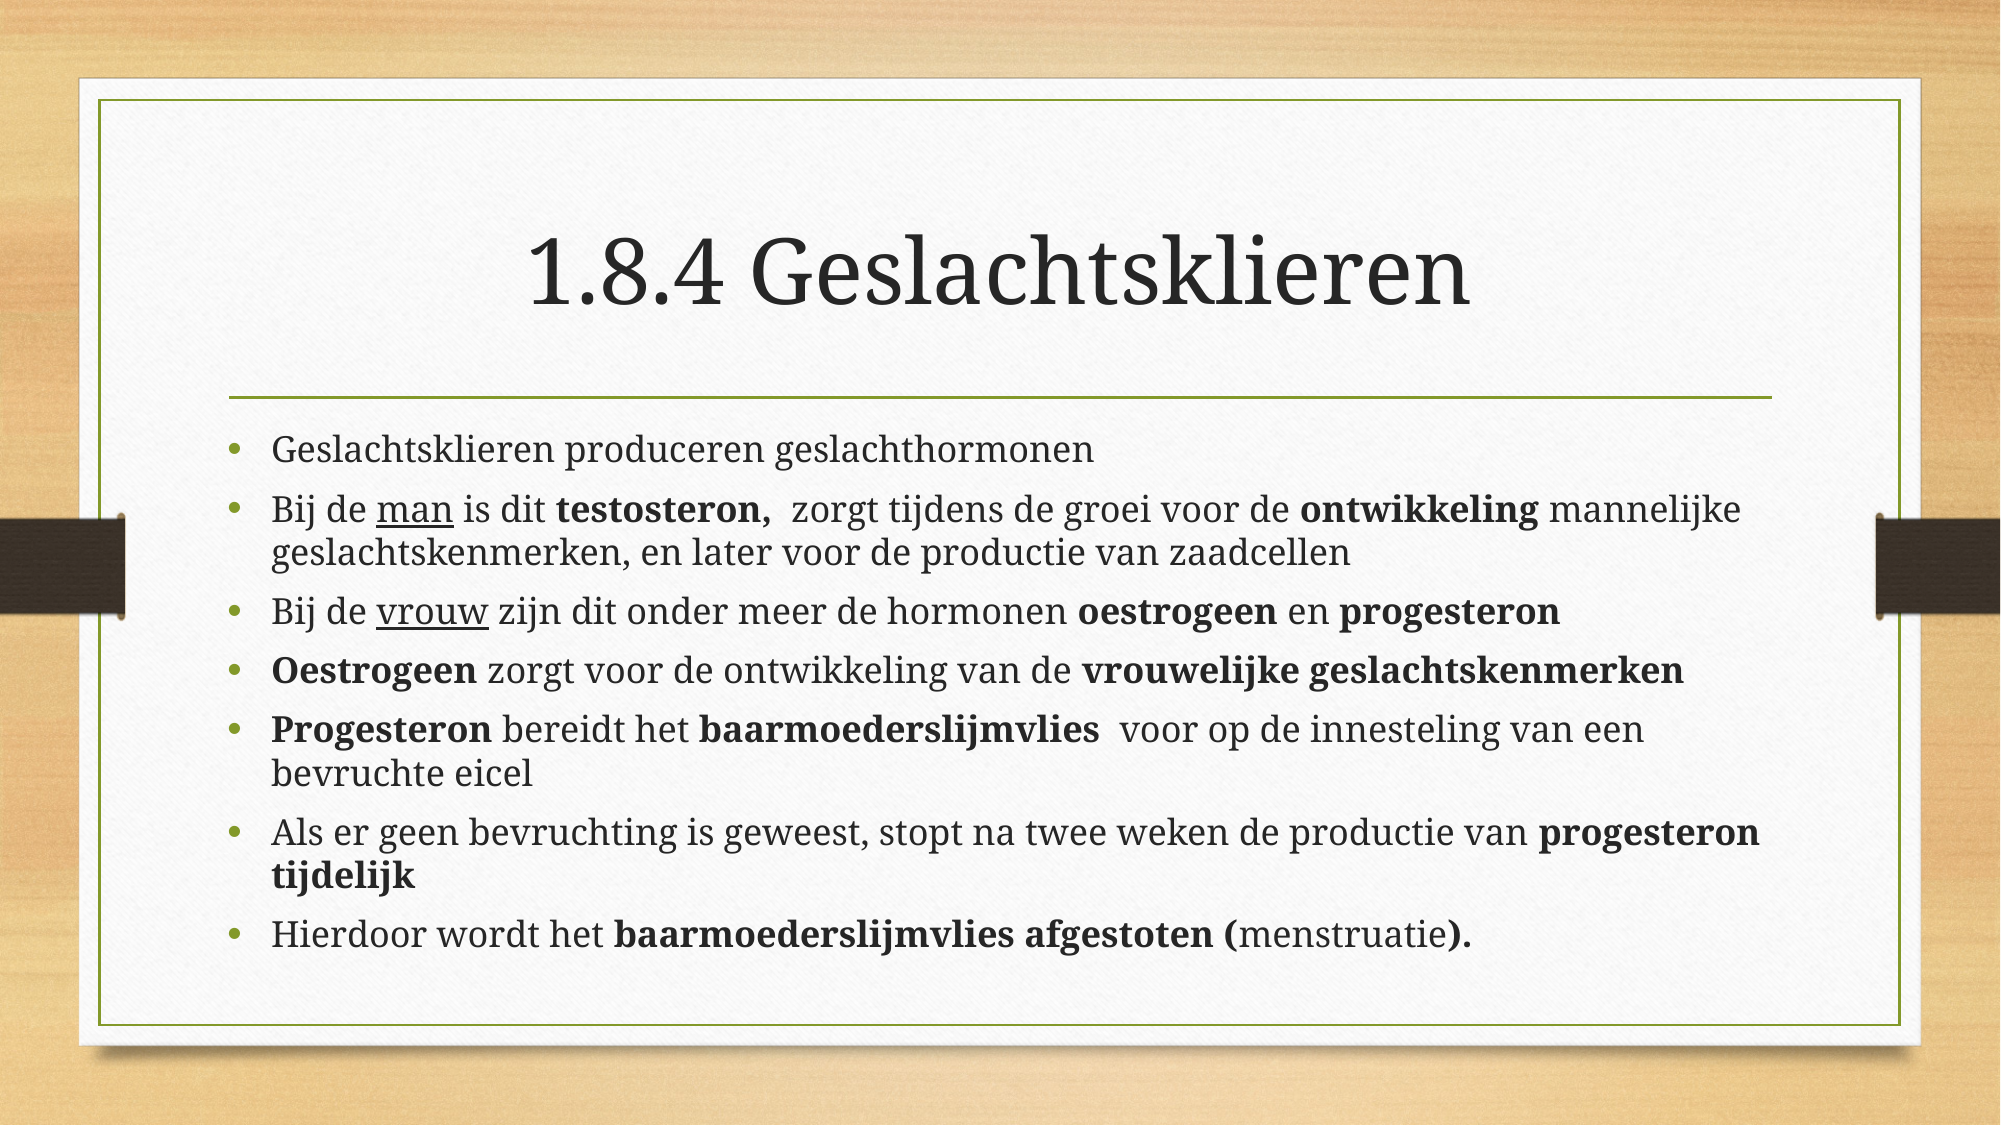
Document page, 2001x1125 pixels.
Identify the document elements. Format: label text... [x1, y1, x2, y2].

list Geslachtsklieren produceren geslachthormonen Bij de man is dit testosteron, zorgt tijdens de groei voor de ontwikkeling mannelijke geslachtskenmerken, en later voor de productie van zaadcellen Bij de vrouw zijn dit onder meer de hormonen oestrogeen en progesteron Oestrogeen zorgt voor de ontwikkeling van de vrouwelijke geslachtskenmerken Progesteron bereidt het baarmoederslijmvlies voor op de innesteling van een bevruchte eicel Als er geen bevruchting is geweest, stopt na twee weken de productie van progesteron tijdelijk Hierdoor wordt het baarmoederslijmvlies afgestoten (menstruatie). [212, 419, 1788, 964]
title 1.8.4 Geslachtsklieren [212, 161, 1788, 375]
picture [0, 0, 2001, 1125]
